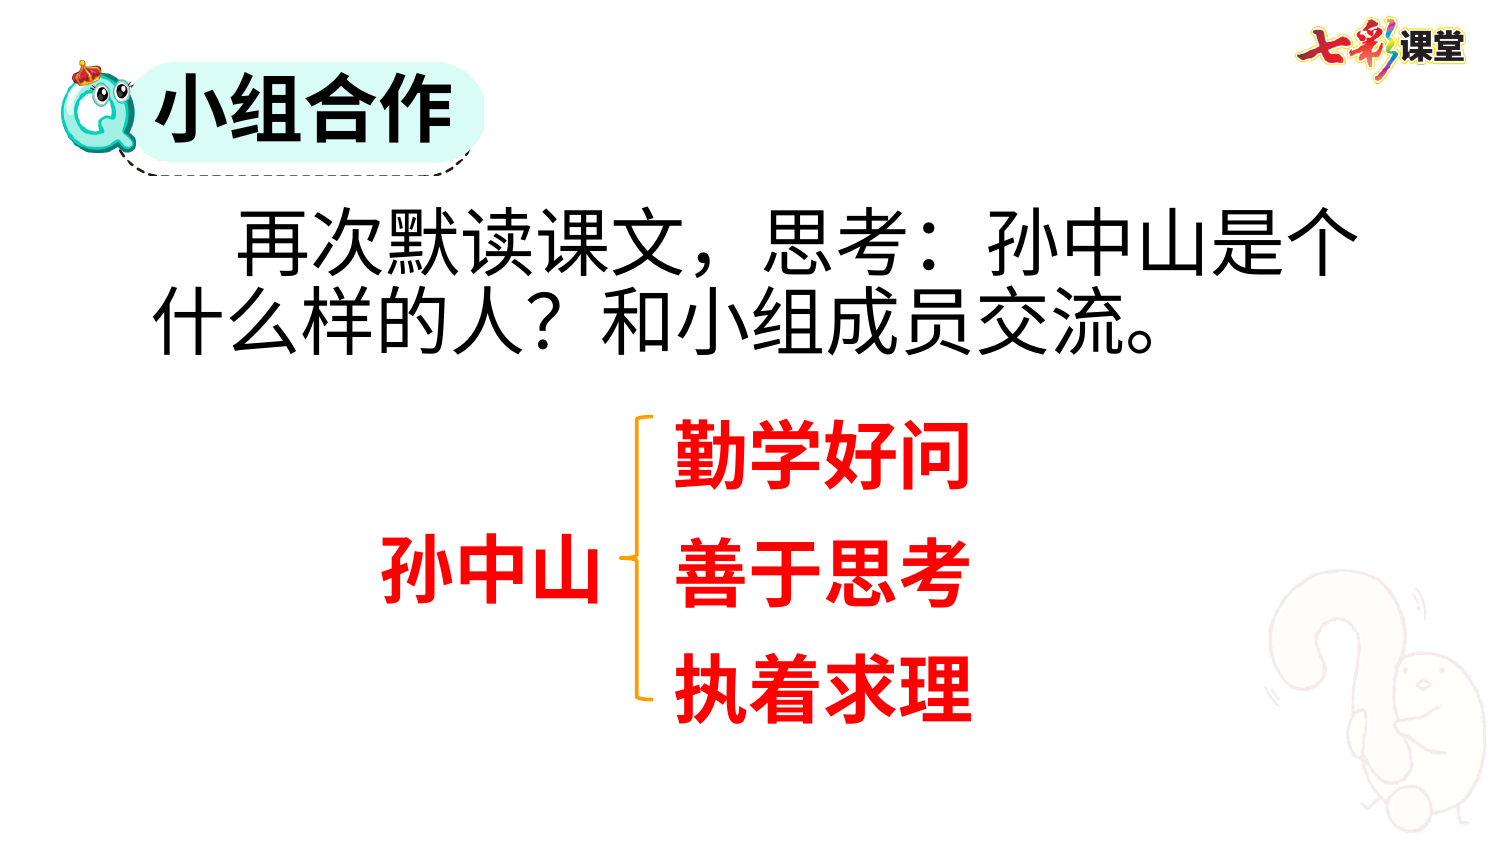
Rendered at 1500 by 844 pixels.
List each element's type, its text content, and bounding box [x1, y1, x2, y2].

text_box 勤学好问 善于思考 执着求理 [658, 374, 1034, 741]
picture [1293, 15, 1468, 84]
picture [61, 60, 485, 177]
text_box 孙中山 [364, 469, 635, 620]
text_box [619, 415, 654, 701]
text_box 再次默读课文，思考：孙中山是个什么样的人？和小组成员交流。 [135, 198, 1388, 372]
text_box 小组合作 [141, 55, 491, 157]
